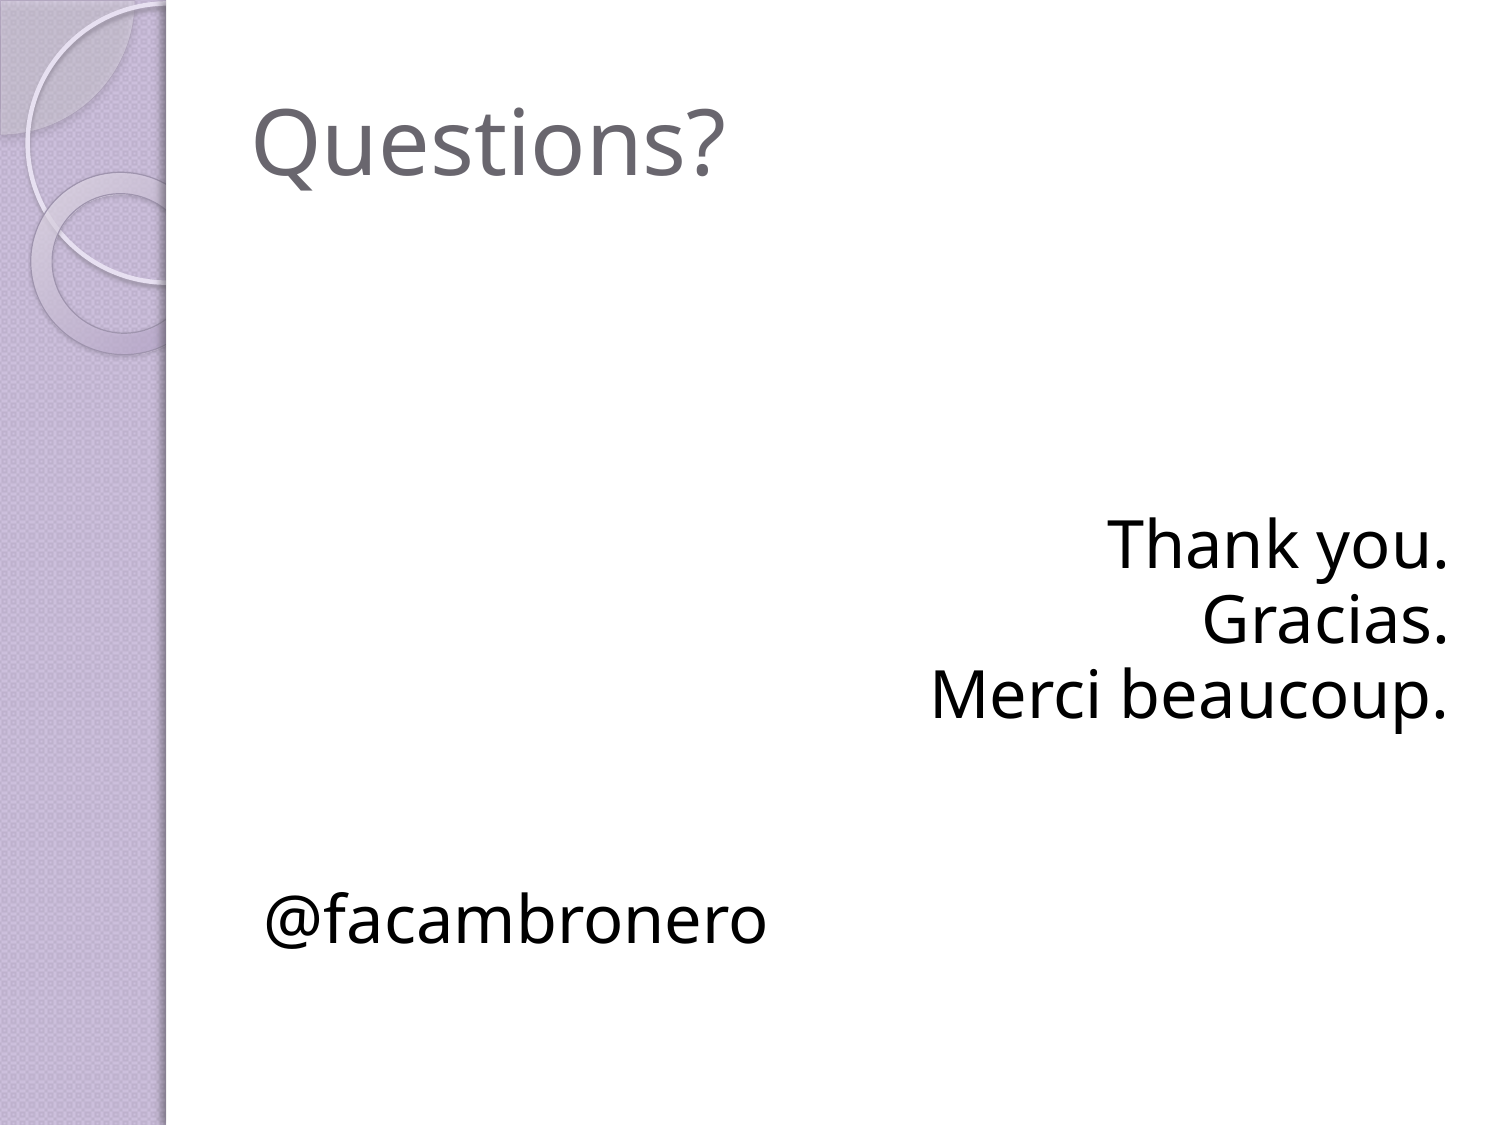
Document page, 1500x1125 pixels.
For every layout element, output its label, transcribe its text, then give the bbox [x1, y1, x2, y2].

list Thank you. Gracias. Merci beaucoup. @facambronero [235, 512, 1466, 1025]
title Questions? [235, 45, 1466, 233]
